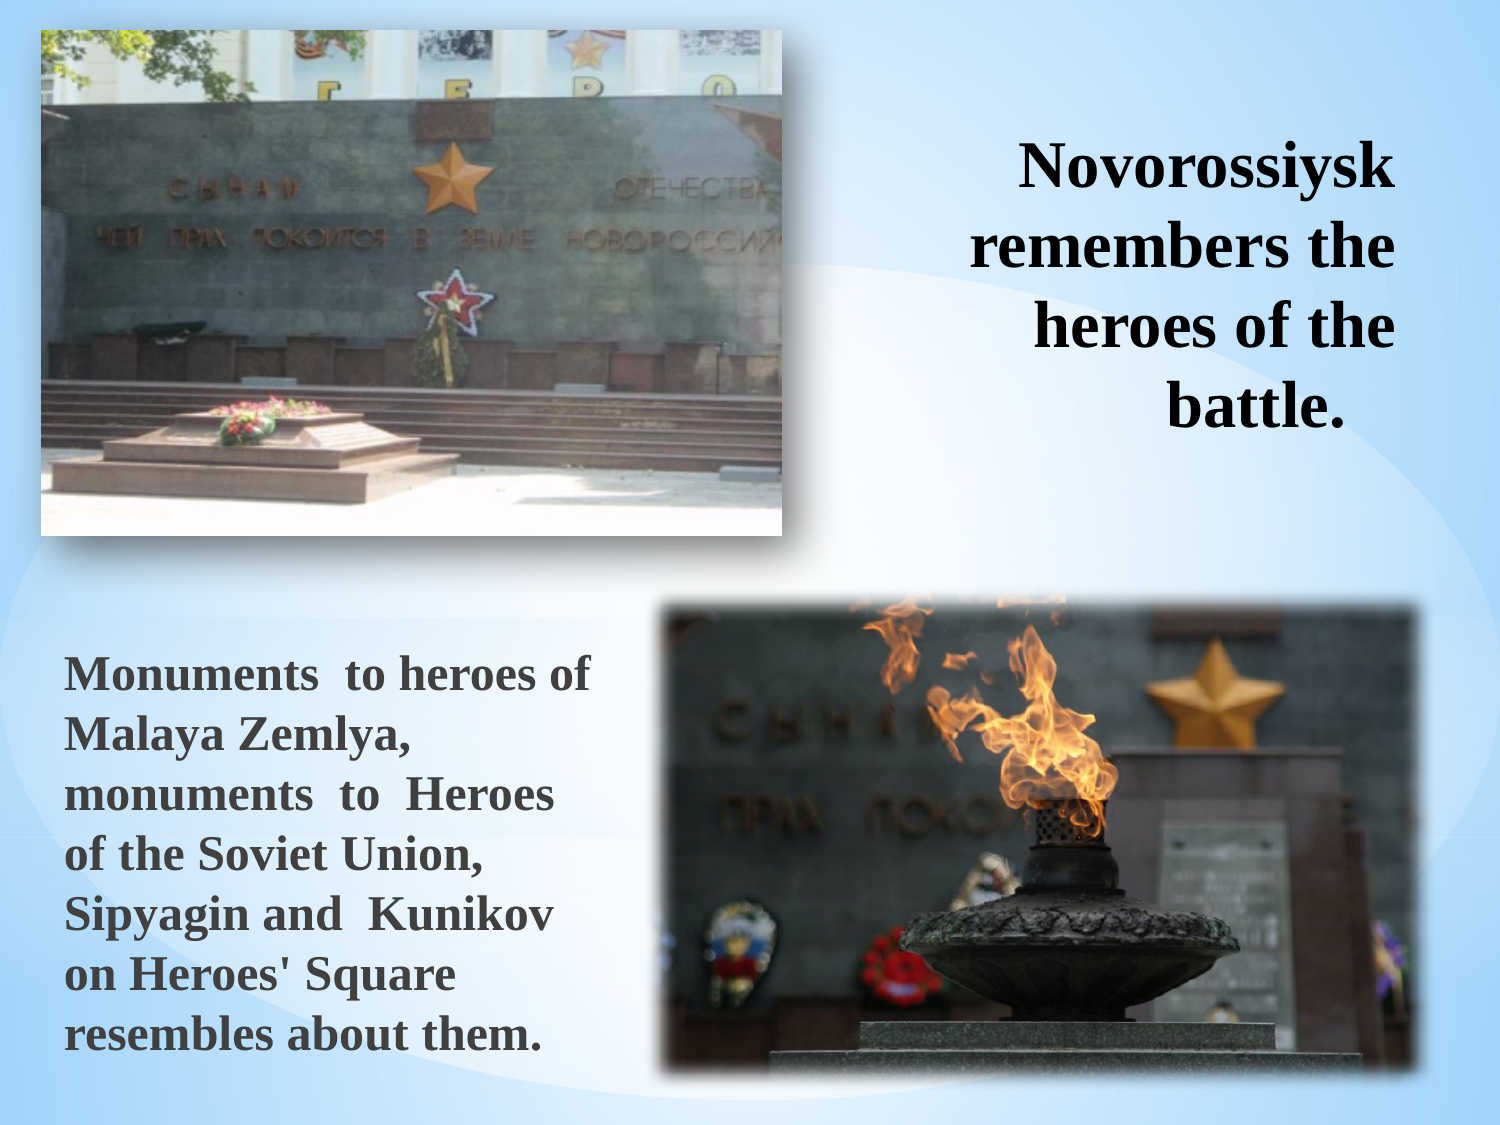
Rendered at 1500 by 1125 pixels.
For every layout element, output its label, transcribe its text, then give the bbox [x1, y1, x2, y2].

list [41, 30, 782, 537]
title Novorossiysk remembers the heroes of the battle. [915, 113, 1412, 539]
picture [643, 585, 1436, 1091]
text_box Monuments to heroes of Malaya Zemlya, monuments to Heroes of the Soviet Union, Sipyagin and Kunikov on Heroes' Square resembles about them. [48, 632, 622, 1068]
